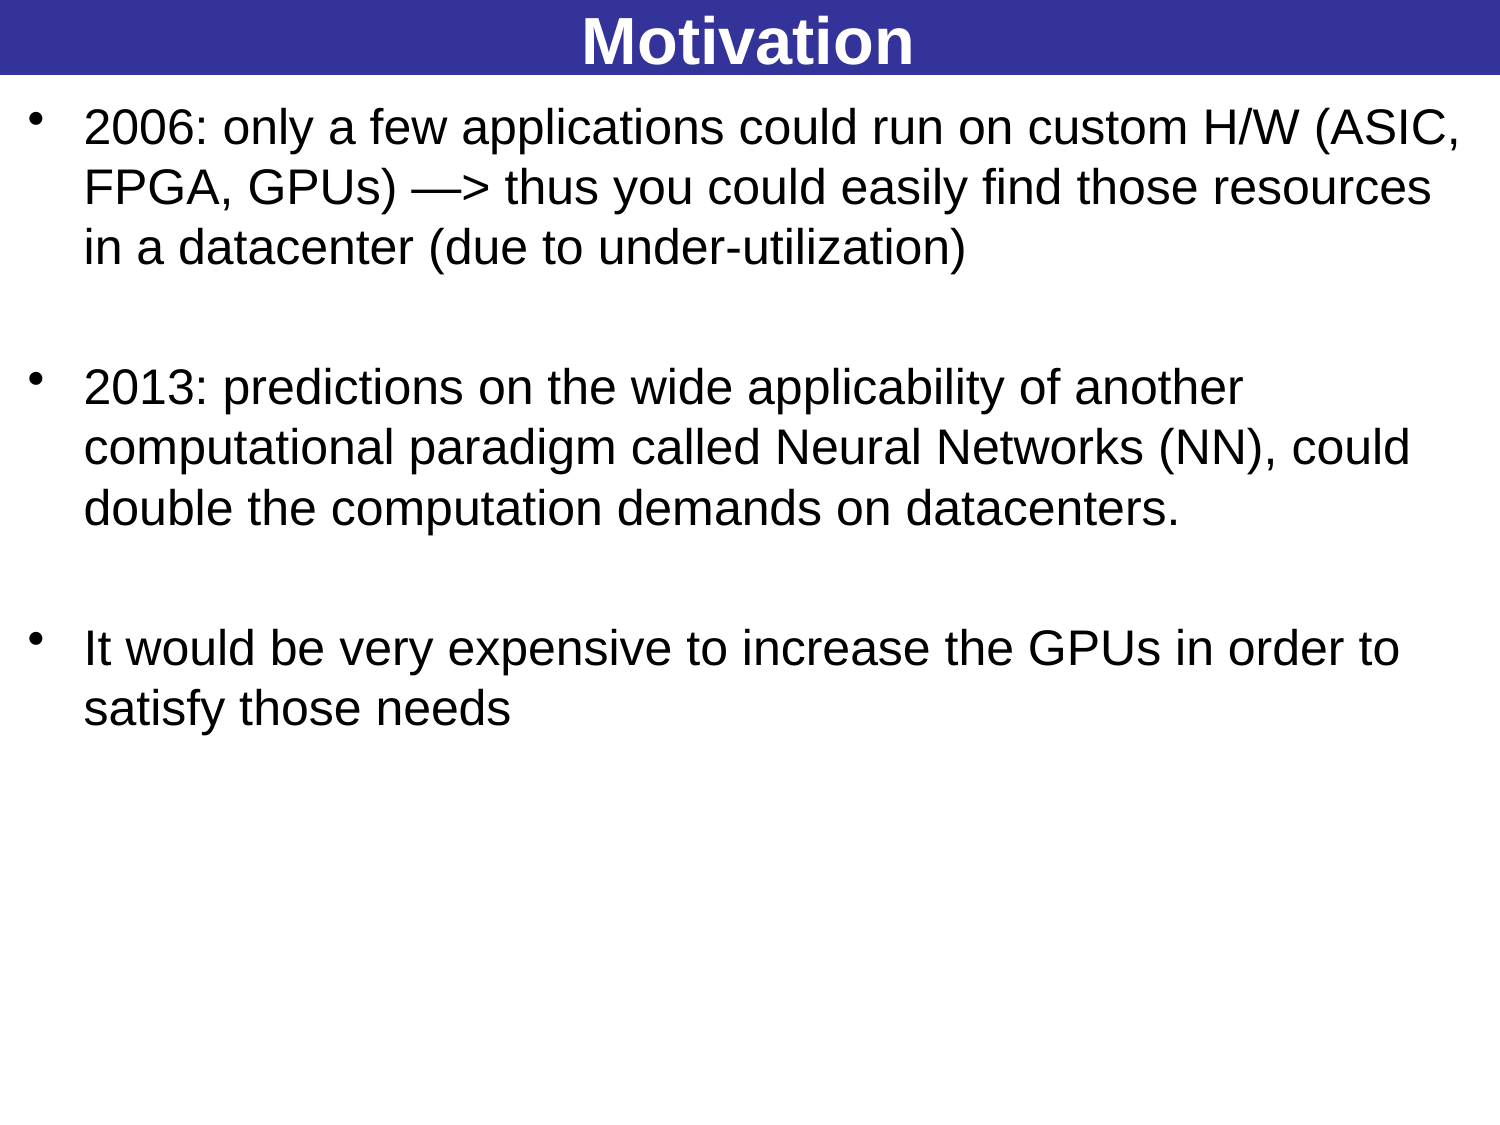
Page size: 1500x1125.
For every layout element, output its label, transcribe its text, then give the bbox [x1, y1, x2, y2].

title Motivation [0, 0, 1500, 75]
list 2006: only a few applications could run on custom H/W (ASIC, FPGA, GPUs) —> thus you could easily find those resources in a datacenter (due to under-utilization) 2013: predictions on the wide applicability of another computational paradigm called Neural Networks (NN), could double the computation demands on datacenters. It would be very expensive to increase the GPUs in order to satisfy those needs [12, 87, 1488, 1088]
